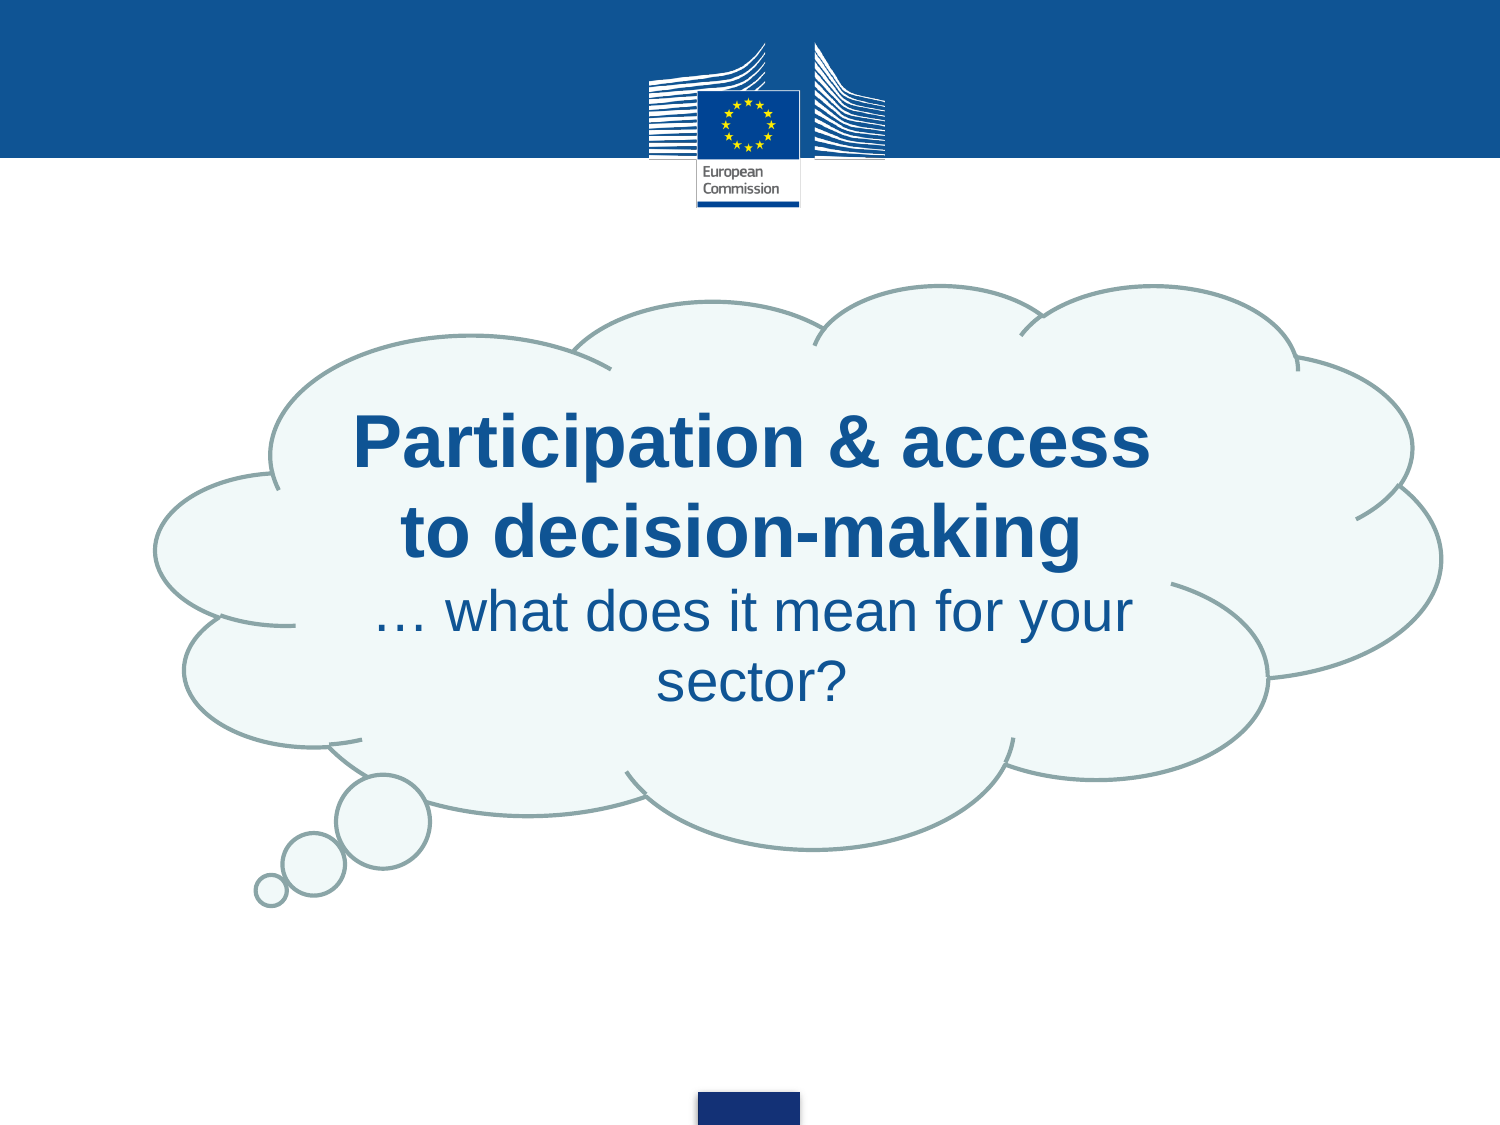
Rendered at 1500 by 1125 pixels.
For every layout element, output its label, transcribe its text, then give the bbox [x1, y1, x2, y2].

picture [649, 42, 885, 208]
text_box Participation & access to decision-making … what does it mean for your sector? [152, 283, 1444, 909]
